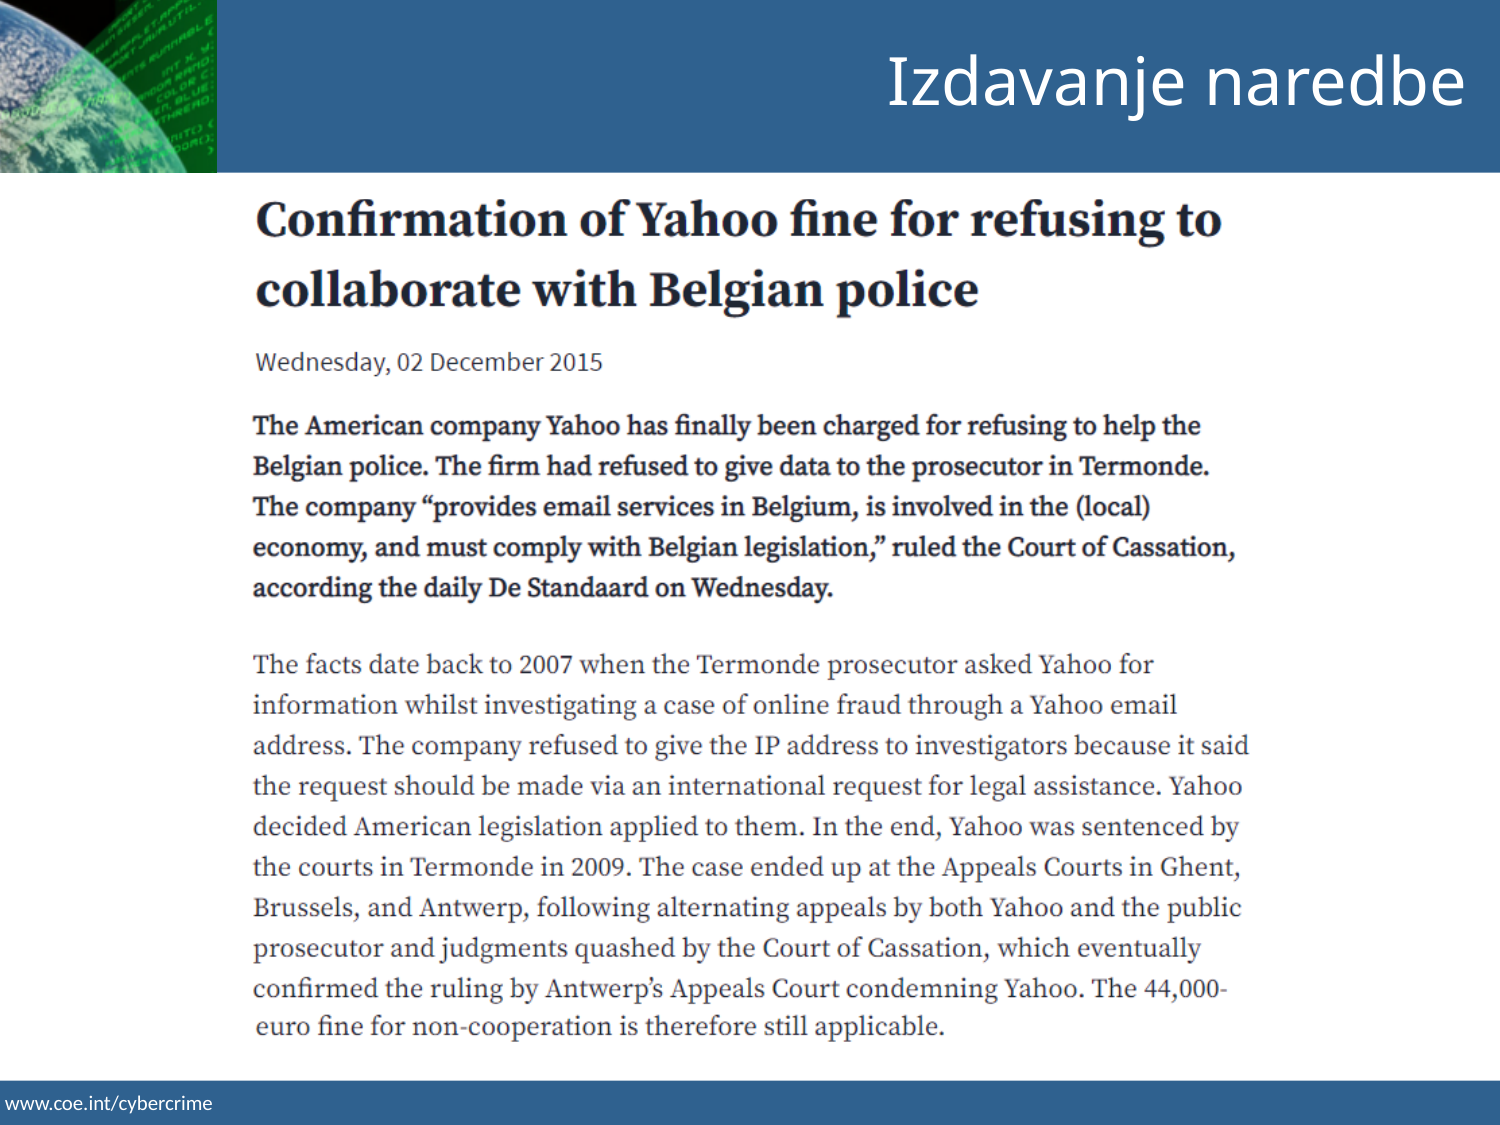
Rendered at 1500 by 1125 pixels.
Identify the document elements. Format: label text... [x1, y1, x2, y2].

picture [0, 0, 217, 173]
text_box Izdavanje naredbe [230, 31, 1483, 126]
picture [236, 198, 1282, 1059]
